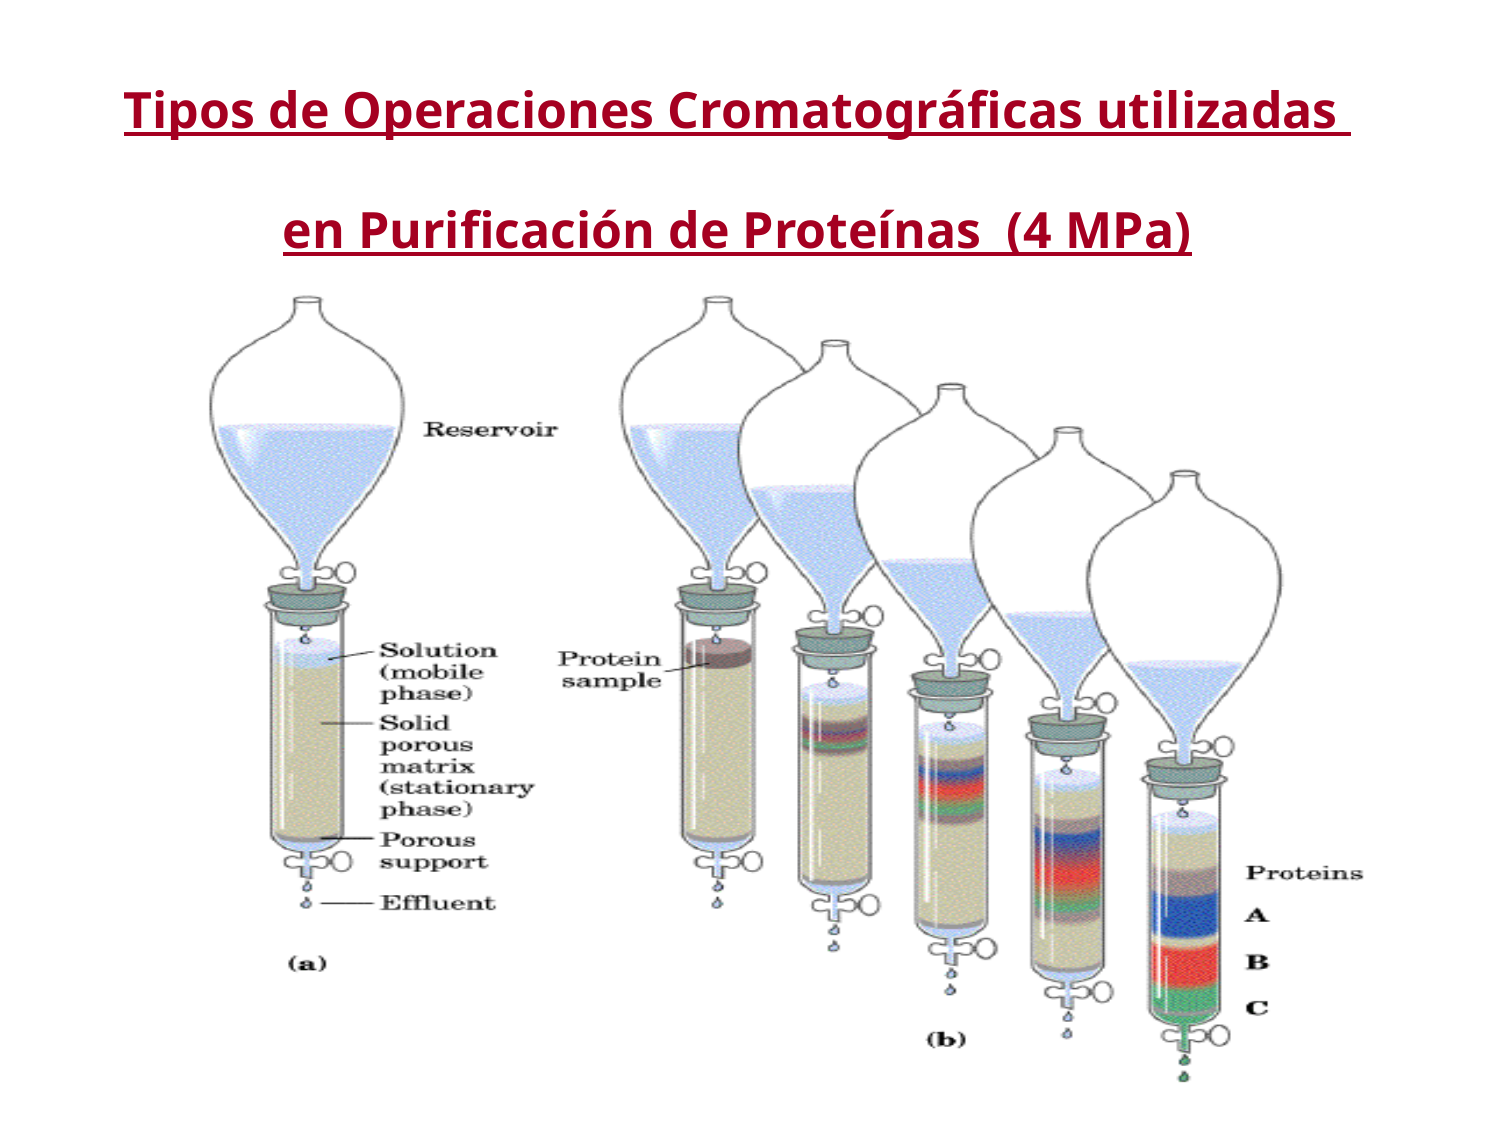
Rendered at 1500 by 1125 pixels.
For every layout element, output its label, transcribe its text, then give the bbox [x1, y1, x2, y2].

title Tipos de Operaciones Cromatográficas utilizadas en Purificación de Proteínas (4 MPa) [99, 74, 1376, 263]
picture [187, 287, 1382, 1091]
